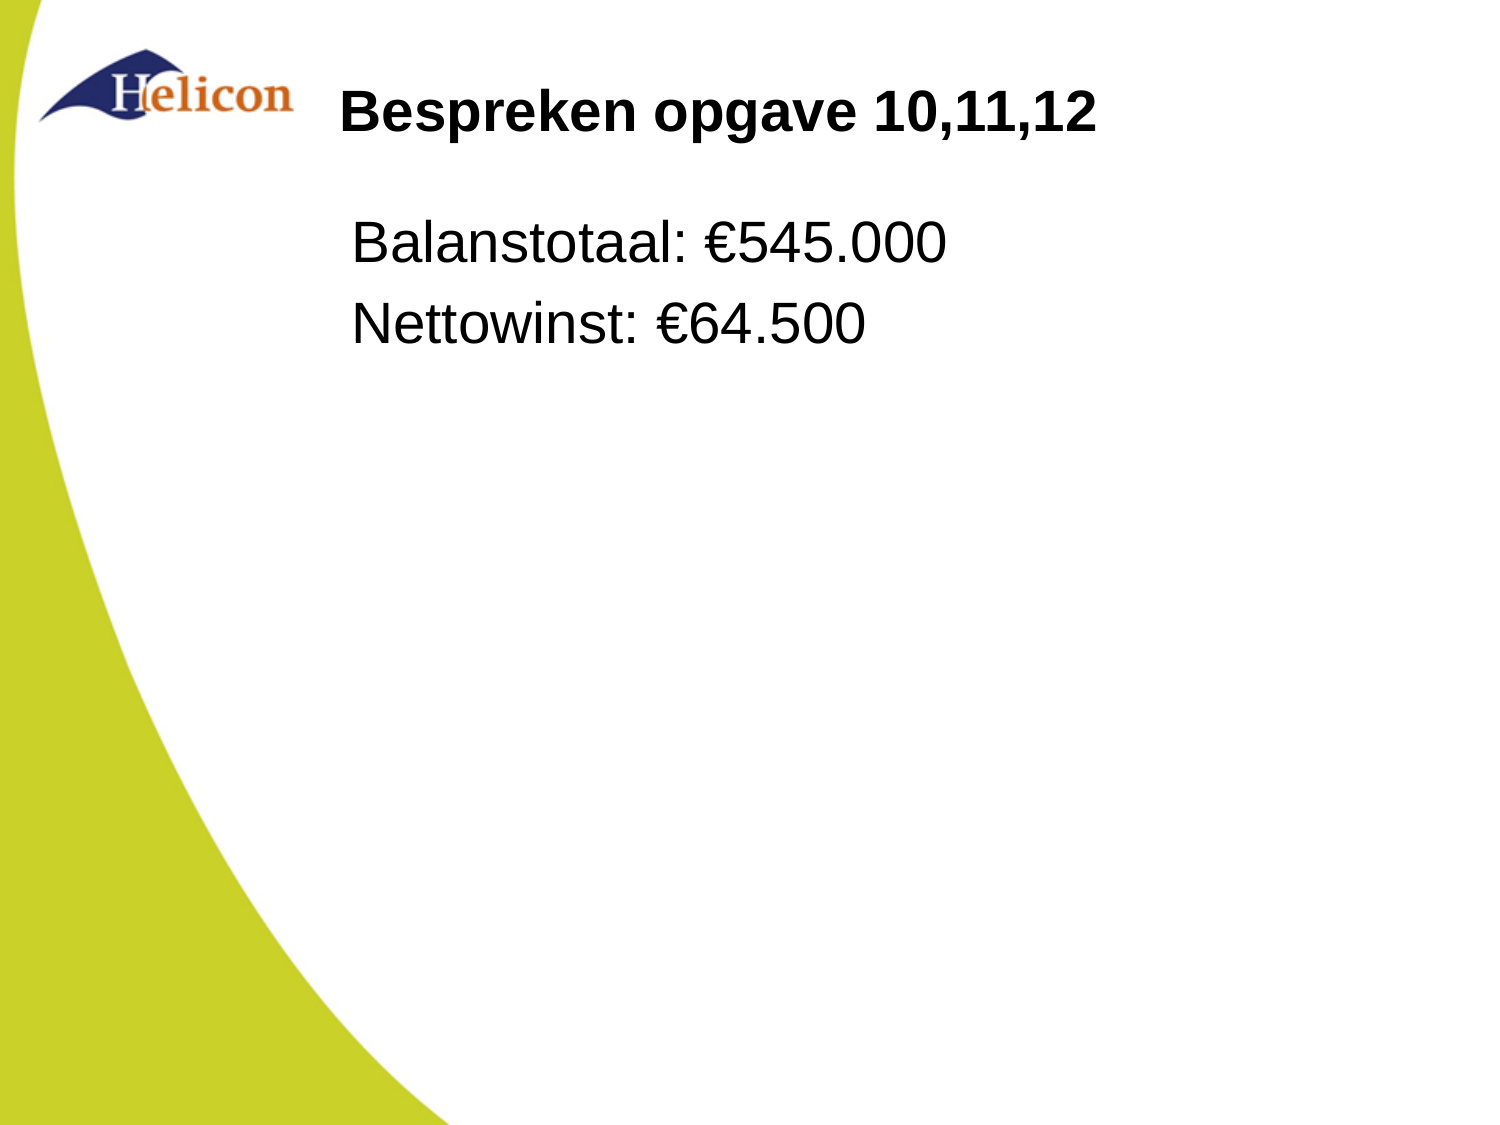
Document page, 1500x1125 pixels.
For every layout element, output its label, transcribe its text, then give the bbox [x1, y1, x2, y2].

picture [0, 0, 1500, 1125]
title Bespreken opgave 10,11,12 [324, 54, 1415, 161]
list Balanstotaal: €545.000 Nettowinst: €64.500 [336, 196, 1425, 1005]
